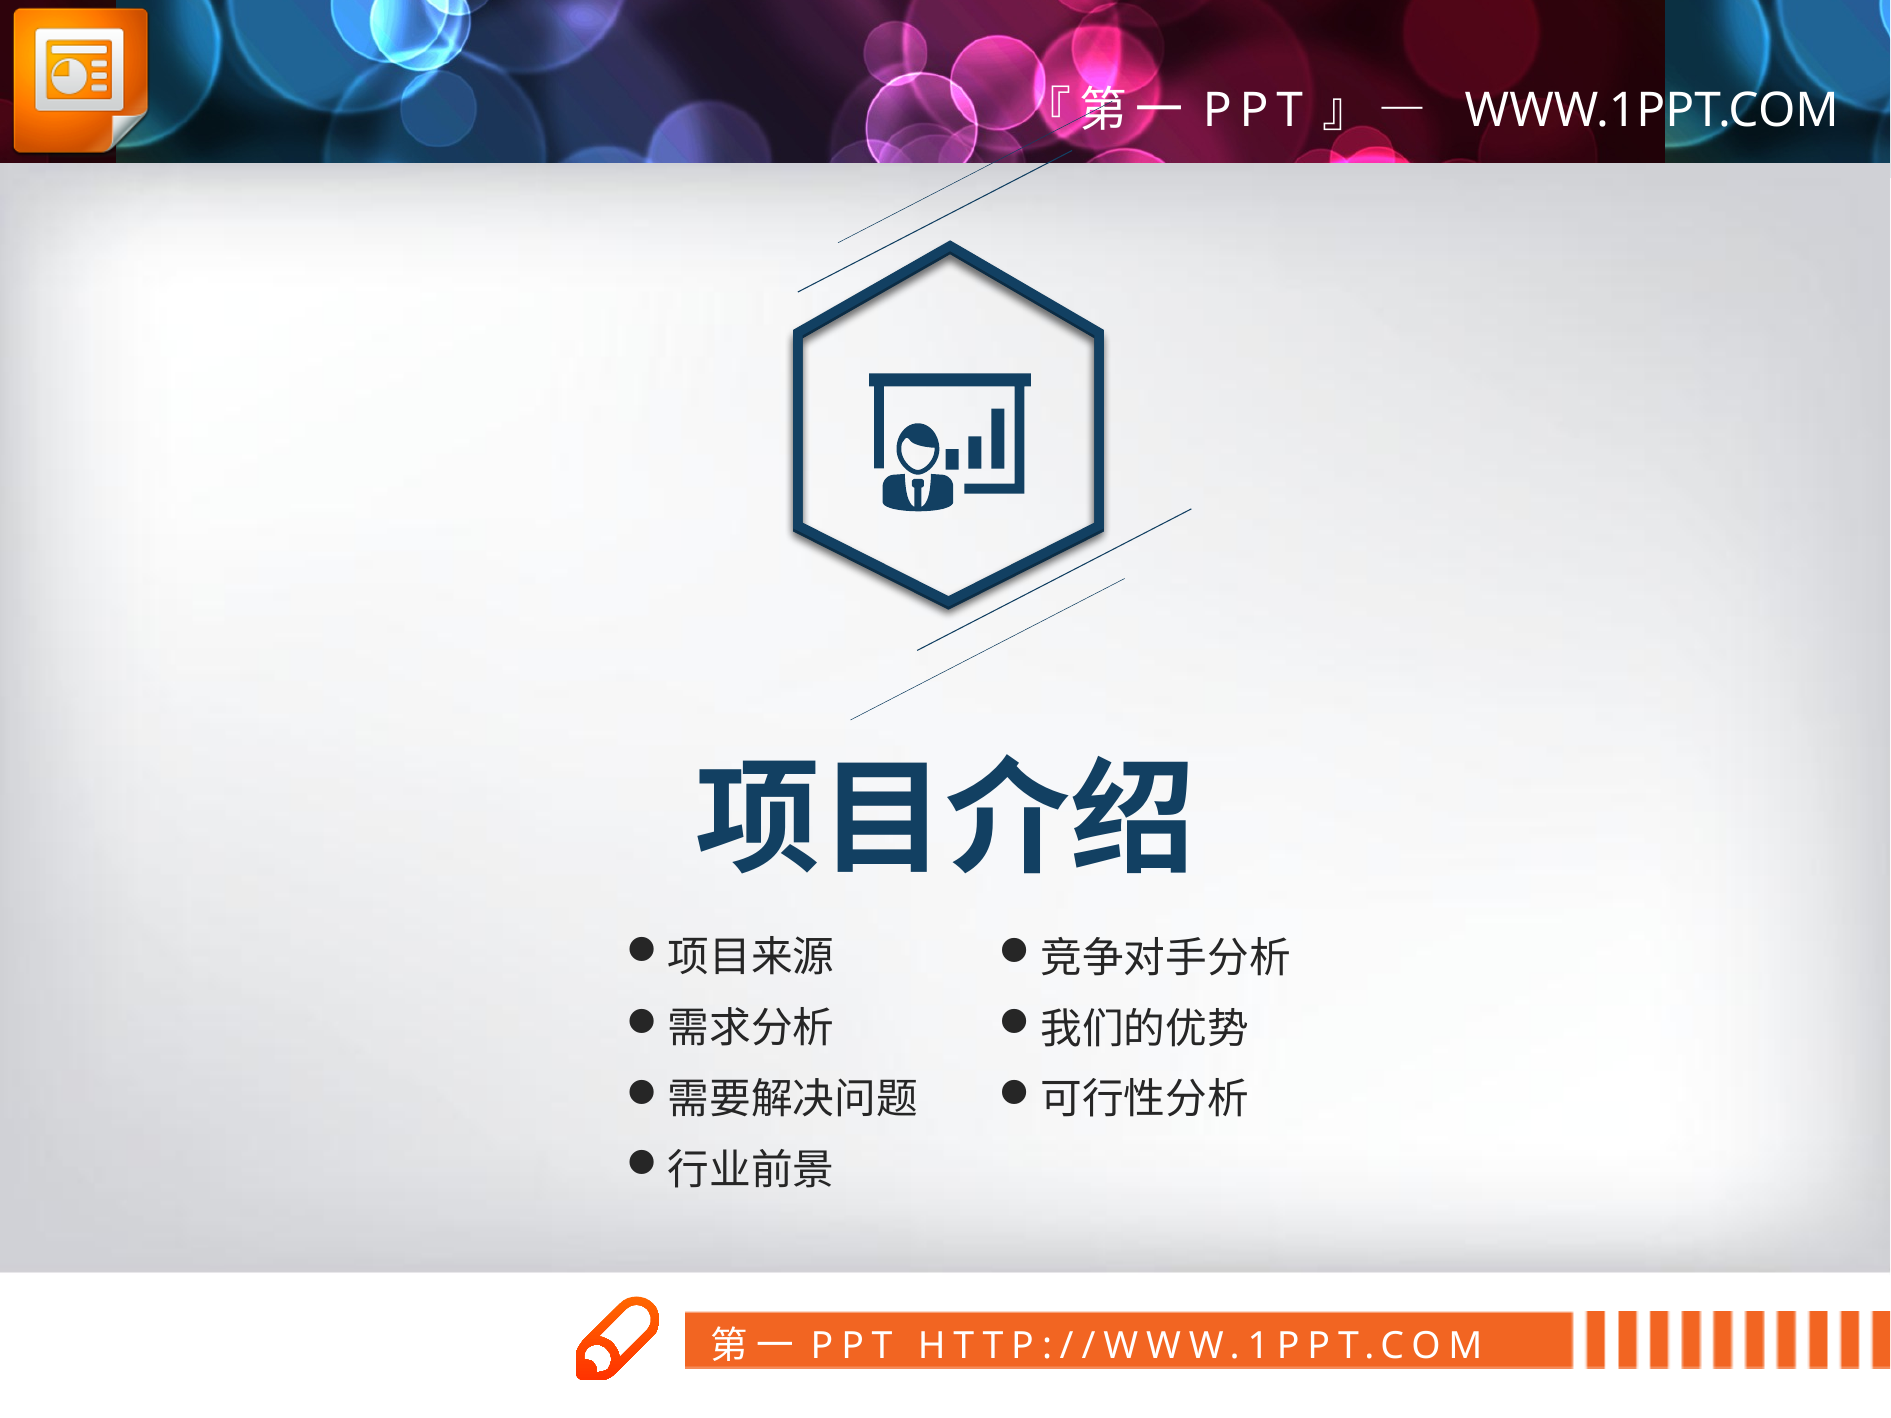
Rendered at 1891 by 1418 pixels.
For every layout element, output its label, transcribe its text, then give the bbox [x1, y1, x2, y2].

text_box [797, 301, 1100, 605]
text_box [998, 930, 1439, 1123]
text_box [797, 100, 1113, 293]
picture [0, 0, 1891, 1275]
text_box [850, 508, 1192, 721]
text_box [625, 929, 1066, 1194]
text_box 项目介绍 [680, 730, 1211, 896]
picture [685, 1311, 1891, 1369]
